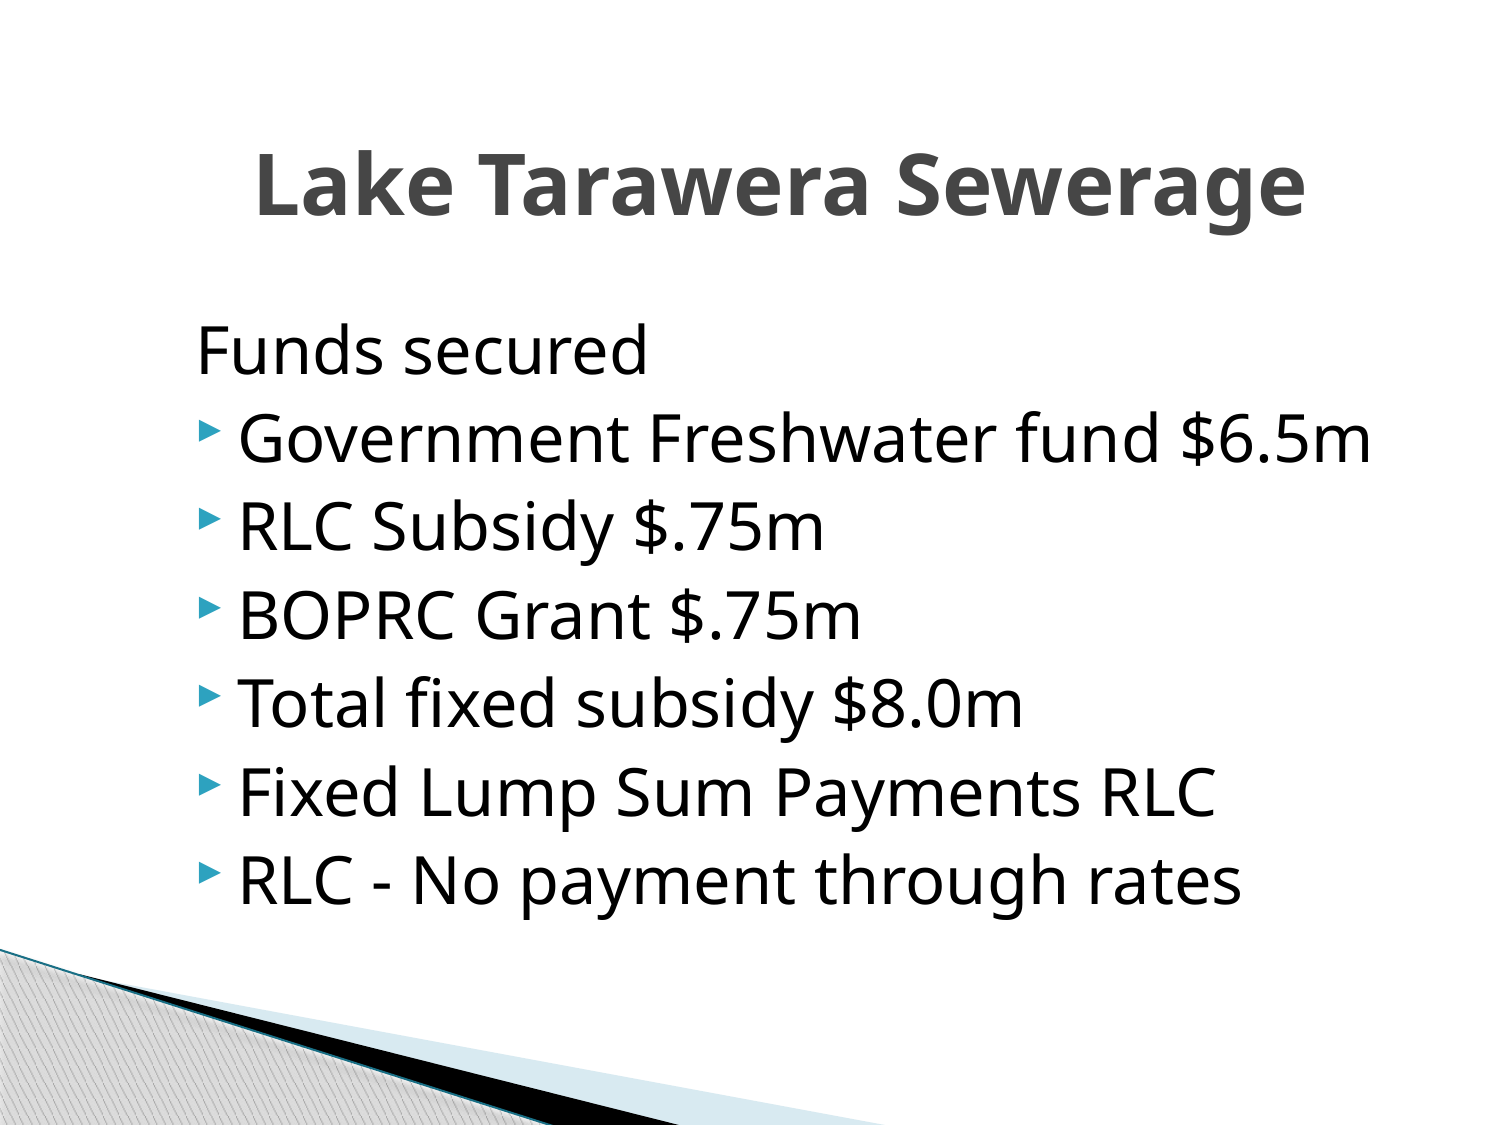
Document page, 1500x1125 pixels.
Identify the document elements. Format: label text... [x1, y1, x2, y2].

list Funds secured Government Freshwater fund $6.5m RLC Subsidy $.75m BOPRC Grant $.75m Total fixed subsidy $8.0m Fixed Lump Sum Payments RLC RLC - No payment through rates [162, 299, 1425, 986]
title Lake Tarawera Sewerage [87, 87, 1438, 275]
